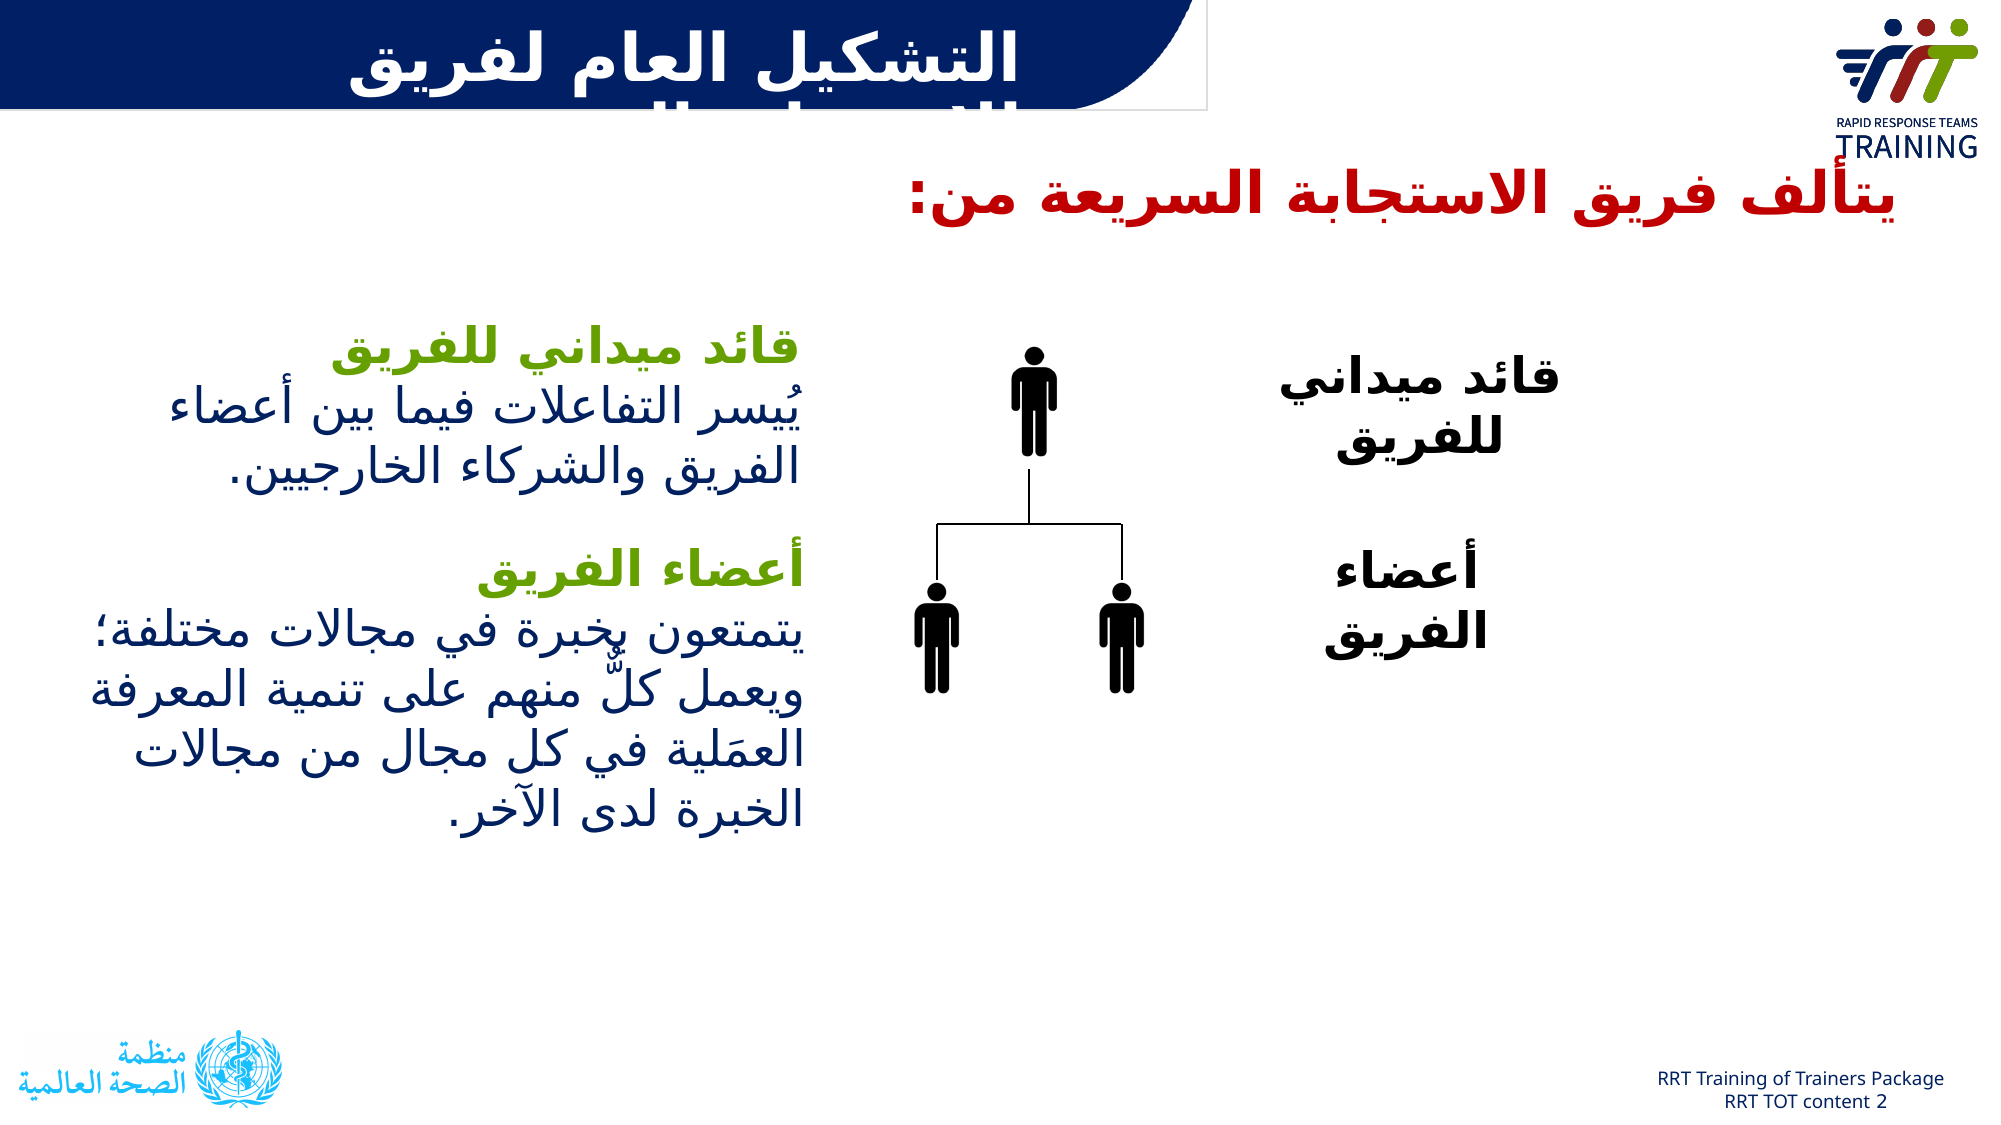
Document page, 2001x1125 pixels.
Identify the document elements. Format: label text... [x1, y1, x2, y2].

picture [909, 582, 965, 694]
picture [1006, 345, 1062, 457]
text_box أعضاء الفريق [1263, 531, 1550, 667]
picture [19, 1030, 282, 1108]
text_box أعضاء الفريق يتمتعون بخبرة في مجالات مختلفة؛ ويعمل كلٌّ منهم على تنمية المعرفة العمَلية في كل مجال من مجالات الخبرة لدى الآخر. [37, 470, 812, 786]
text_box قائد ميداني للفريق [1239, 336, 1602, 472]
text_box قائد ميداني للفريق يُيسر التفاعلات فيما بين أعضاء الفريق والشركاء الخارجيين. [32, 307, 807, 500]
picture [1093, 582, 1150, 694]
picture [0, 0, 1207, 110]
text_box يتألف فريق الاستجابة السريعة من: [899, 147, 1907, 233]
picture [1835, 19, 1978, 167]
